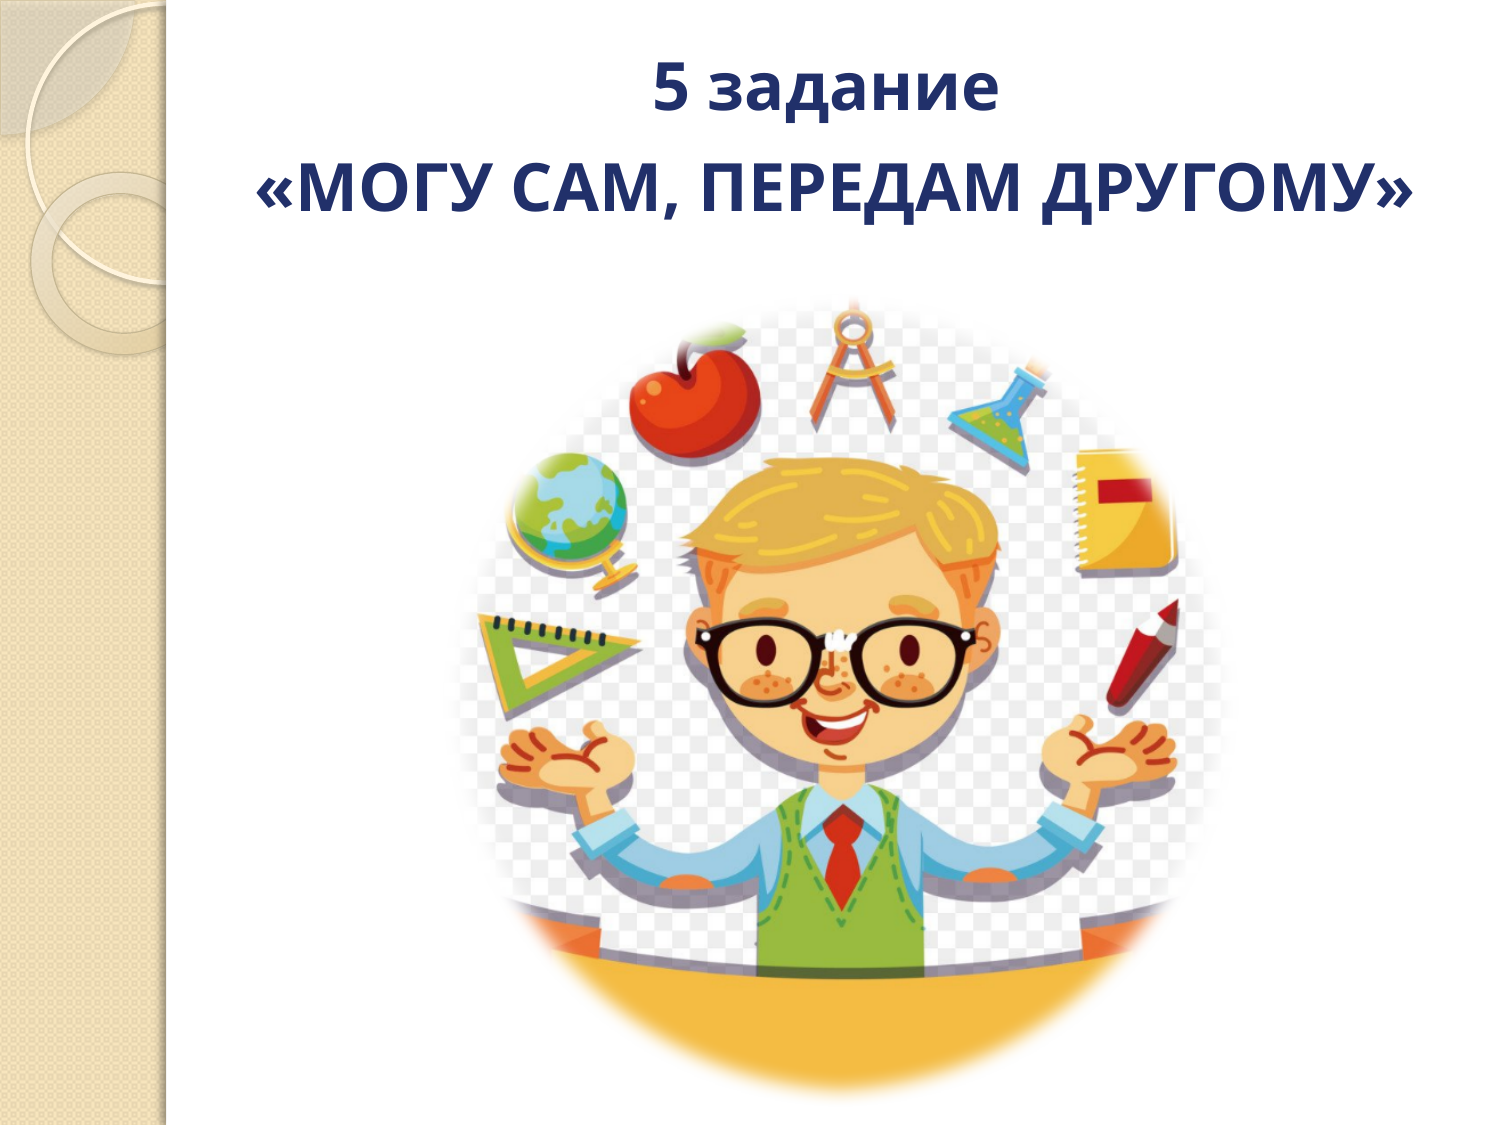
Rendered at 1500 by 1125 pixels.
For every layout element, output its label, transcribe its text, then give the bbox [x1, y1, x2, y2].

picture [442, 293, 1239, 1108]
text_box 5 задание «МОГУ САМ, ПЕРЕДАМ ДРУГОМУ» [171, 30, 1500, 233]
